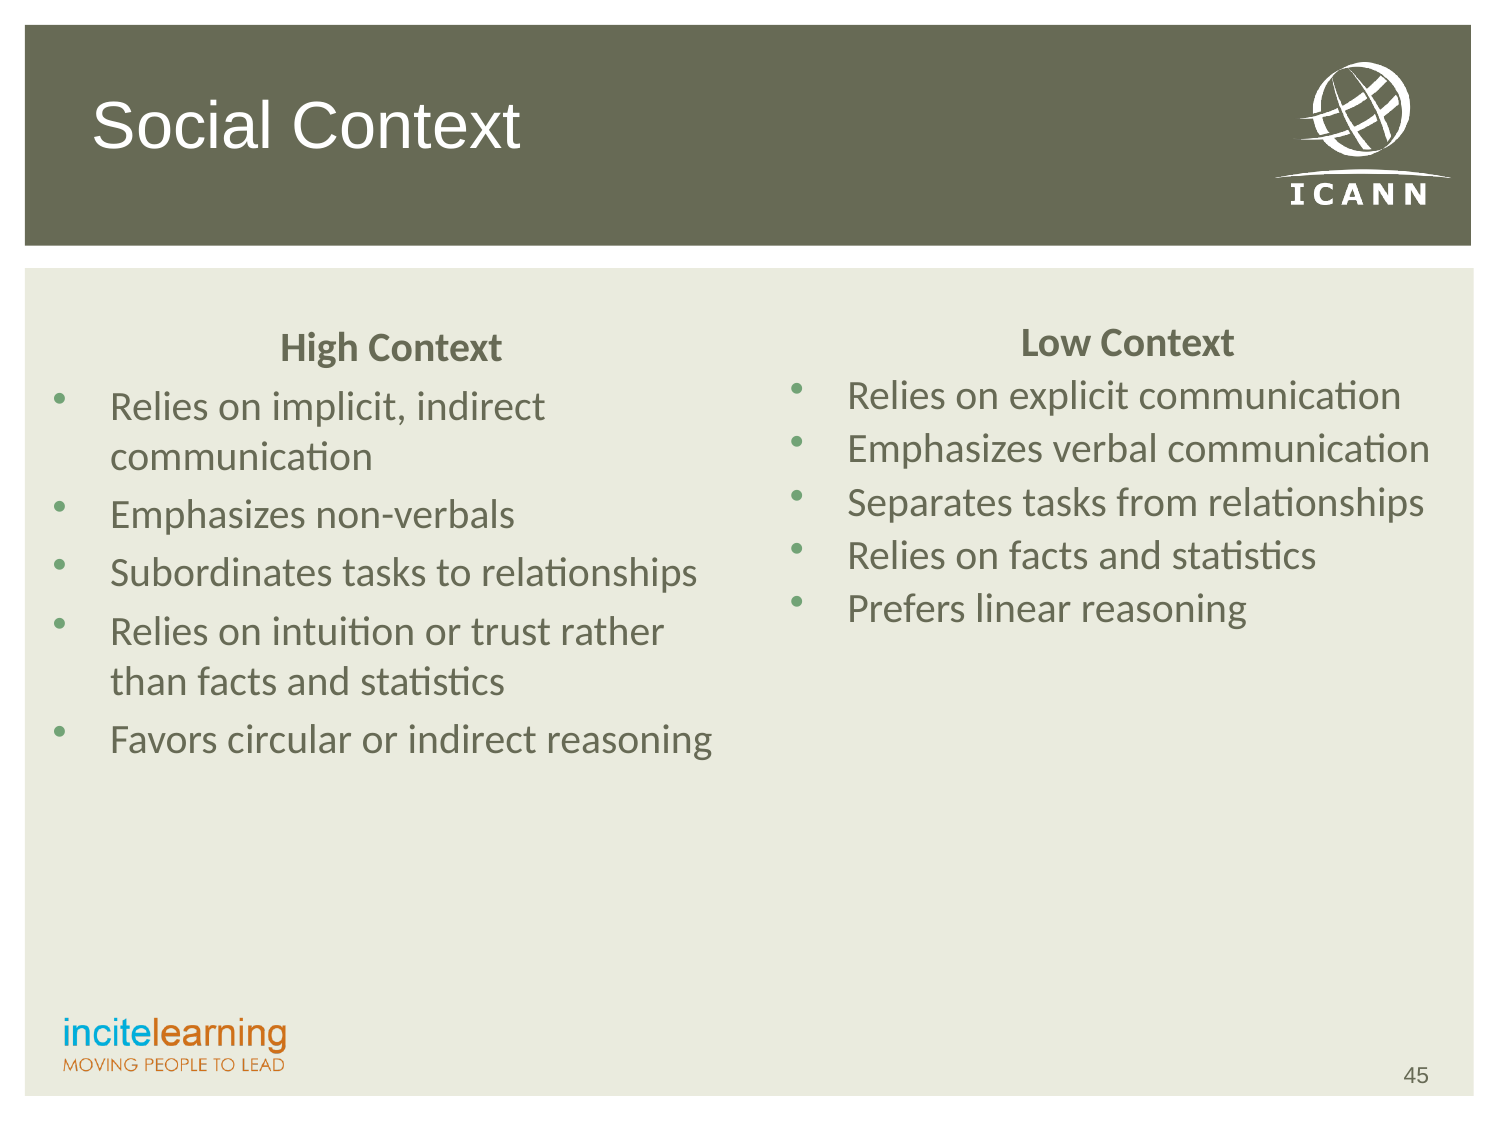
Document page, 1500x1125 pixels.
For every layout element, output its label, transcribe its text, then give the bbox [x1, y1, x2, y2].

text_box Social Context [77, 74, 537, 170]
slide_number 45 [1370, 1049, 1469, 1097]
picture [1273, 62, 1453, 205]
list Low Context Relies on explicit communication Emphasizes verbal communication Separates tasks from relationships Relies on facts and statistics Prefers linear reasoning [774, 312, 1482, 899]
list High Context Relies on implicit, indirect communication Emphasizes non-verbals Subordinates tasks to relationships Relies on intuition or trust rather than facts and statistics Favors circular or indirect reasoning [37, 312, 746, 1104]
